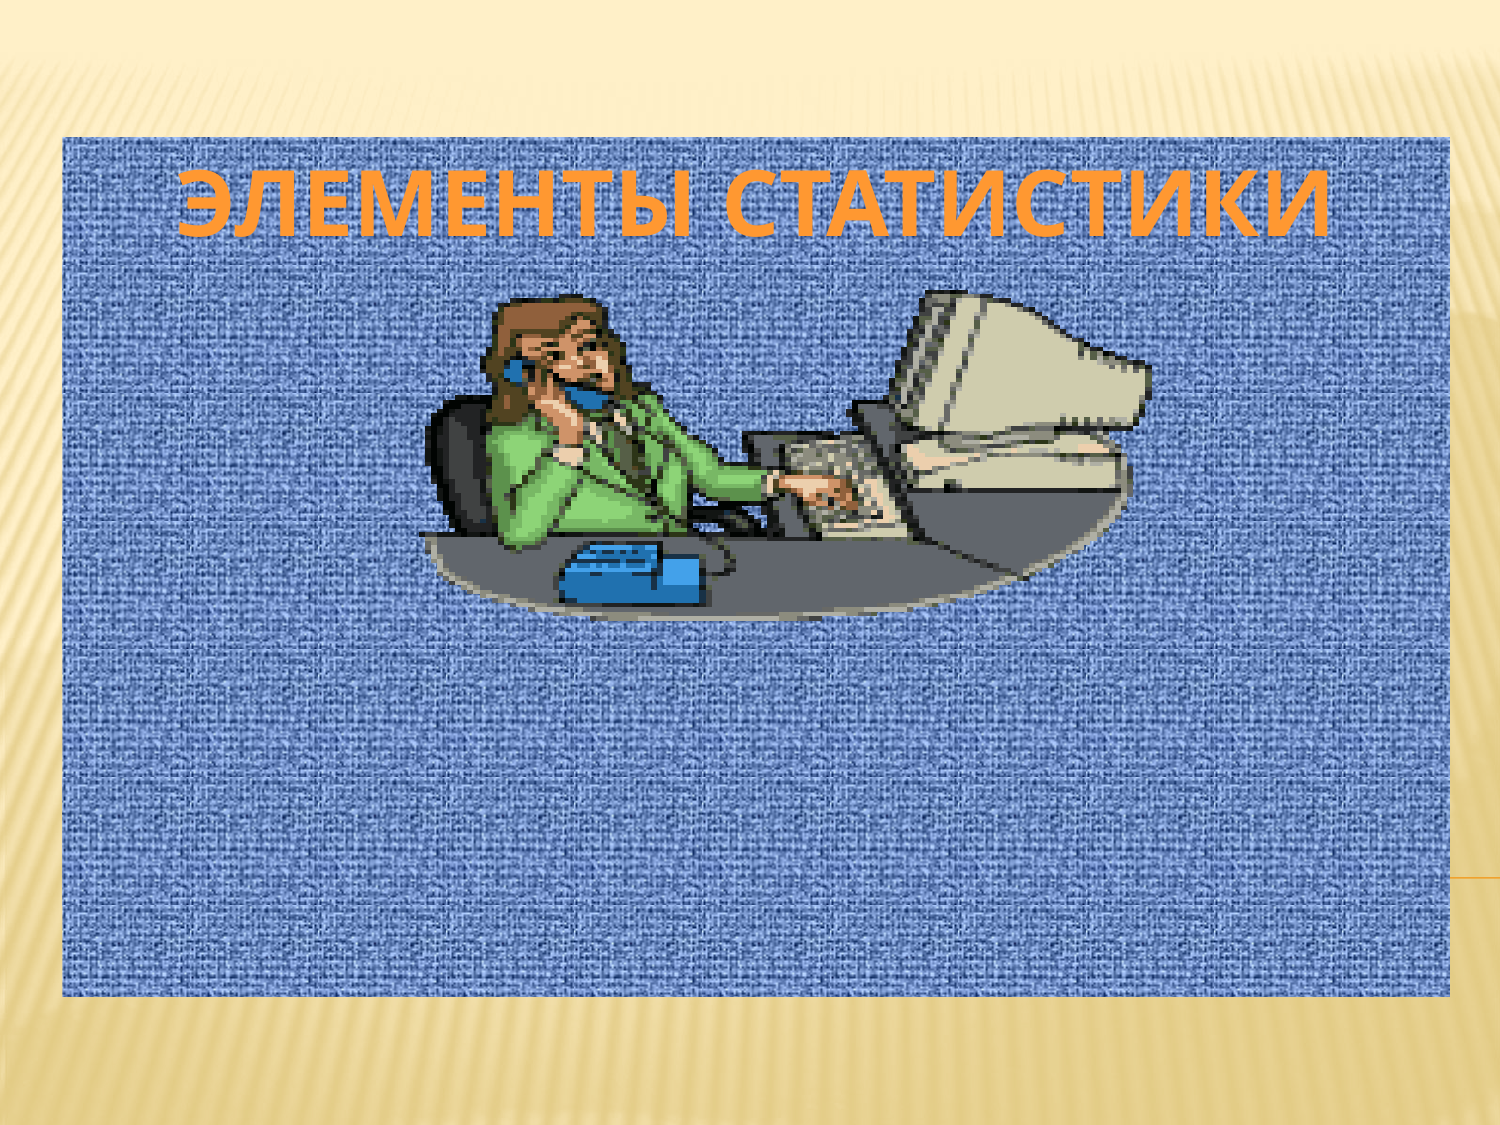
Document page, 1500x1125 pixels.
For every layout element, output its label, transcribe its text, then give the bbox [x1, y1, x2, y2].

picture [418, 290, 1152, 622]
title Элементы статистики [62, 137, 1450, 997]
